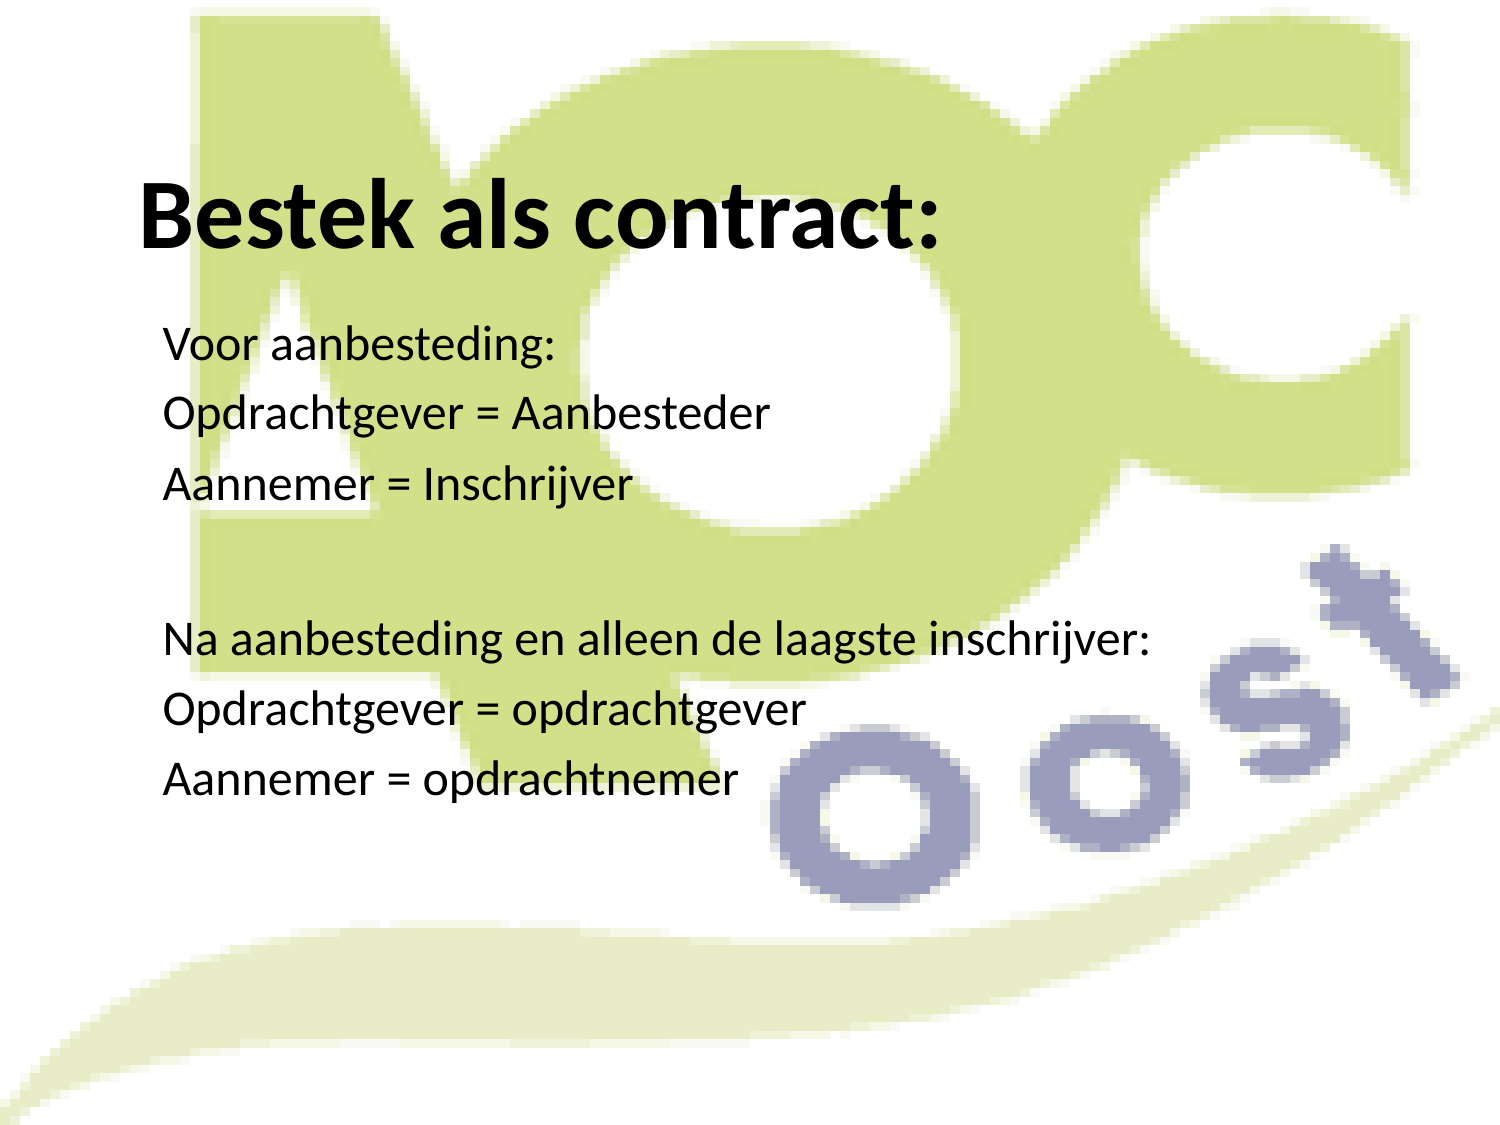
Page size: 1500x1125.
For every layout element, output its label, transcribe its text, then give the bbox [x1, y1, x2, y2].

title Bestek als contract: [123, 125, 1235, 291]
text_box Voor aanbesteding: Opdrachtgever = Aanbesteder Aannemer = Inschrijver [147, 302, 1187, 563]
text_box Na aanbesteding en alleen de laagste inschrijver: Opdrachtgever = opdrachtgever Aannemer = opdrachtnemer [147, 597, 1187, 858]
